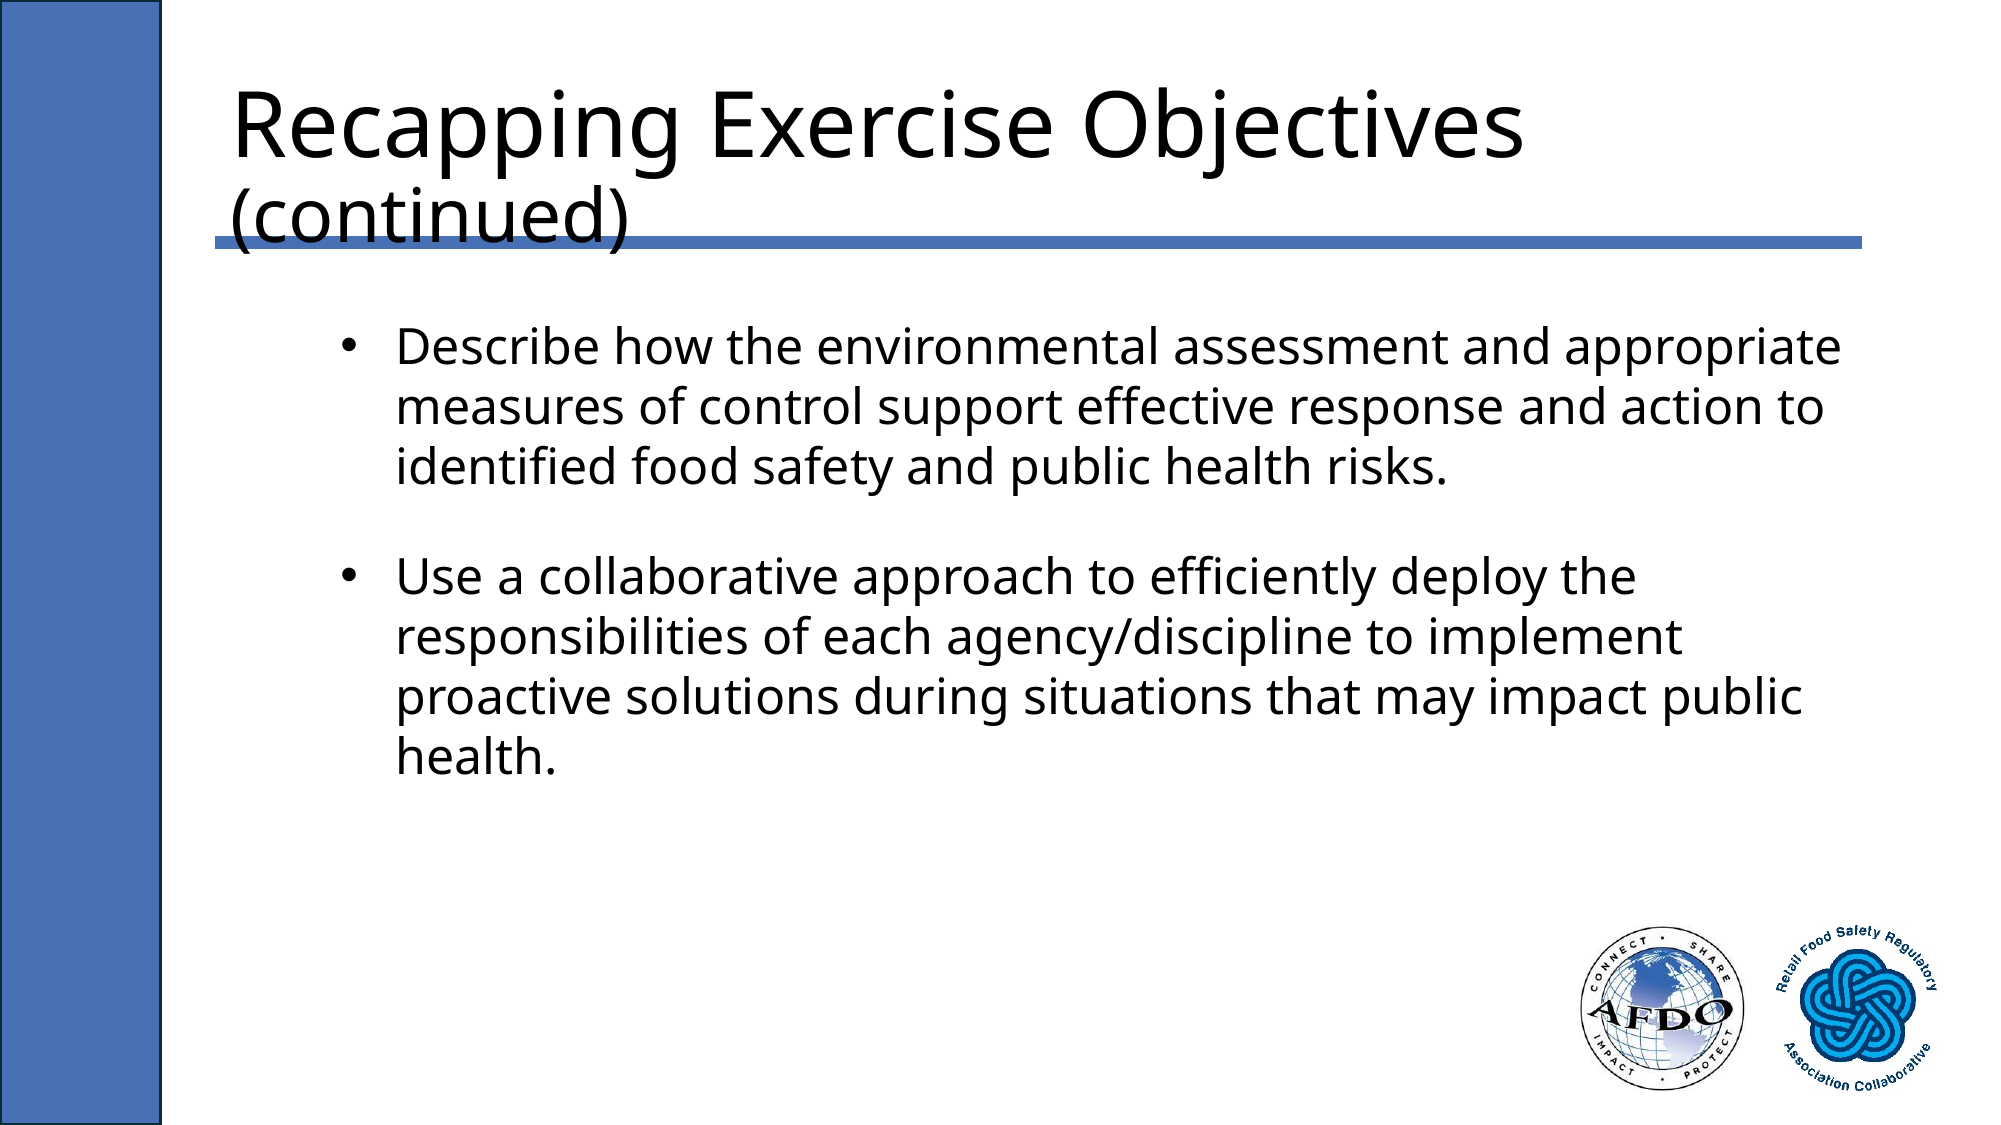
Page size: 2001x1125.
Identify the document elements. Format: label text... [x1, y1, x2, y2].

picture [1579, 925, 1745, 1091]
title Recapping Exercise Objectives (continued) [215, 110, 1863, 227]
list Describe how the environmental assessment and appropriate measures of control support effective response and action to identified food safety and public health risks. Use a collaborative approach to efficiently deploy the responsibilities of each agency/discipline to implement proactive solutions during situations that may impact public health. [215, 306, 1863, 736]
picture [1776, 925, 1937, 1091]
